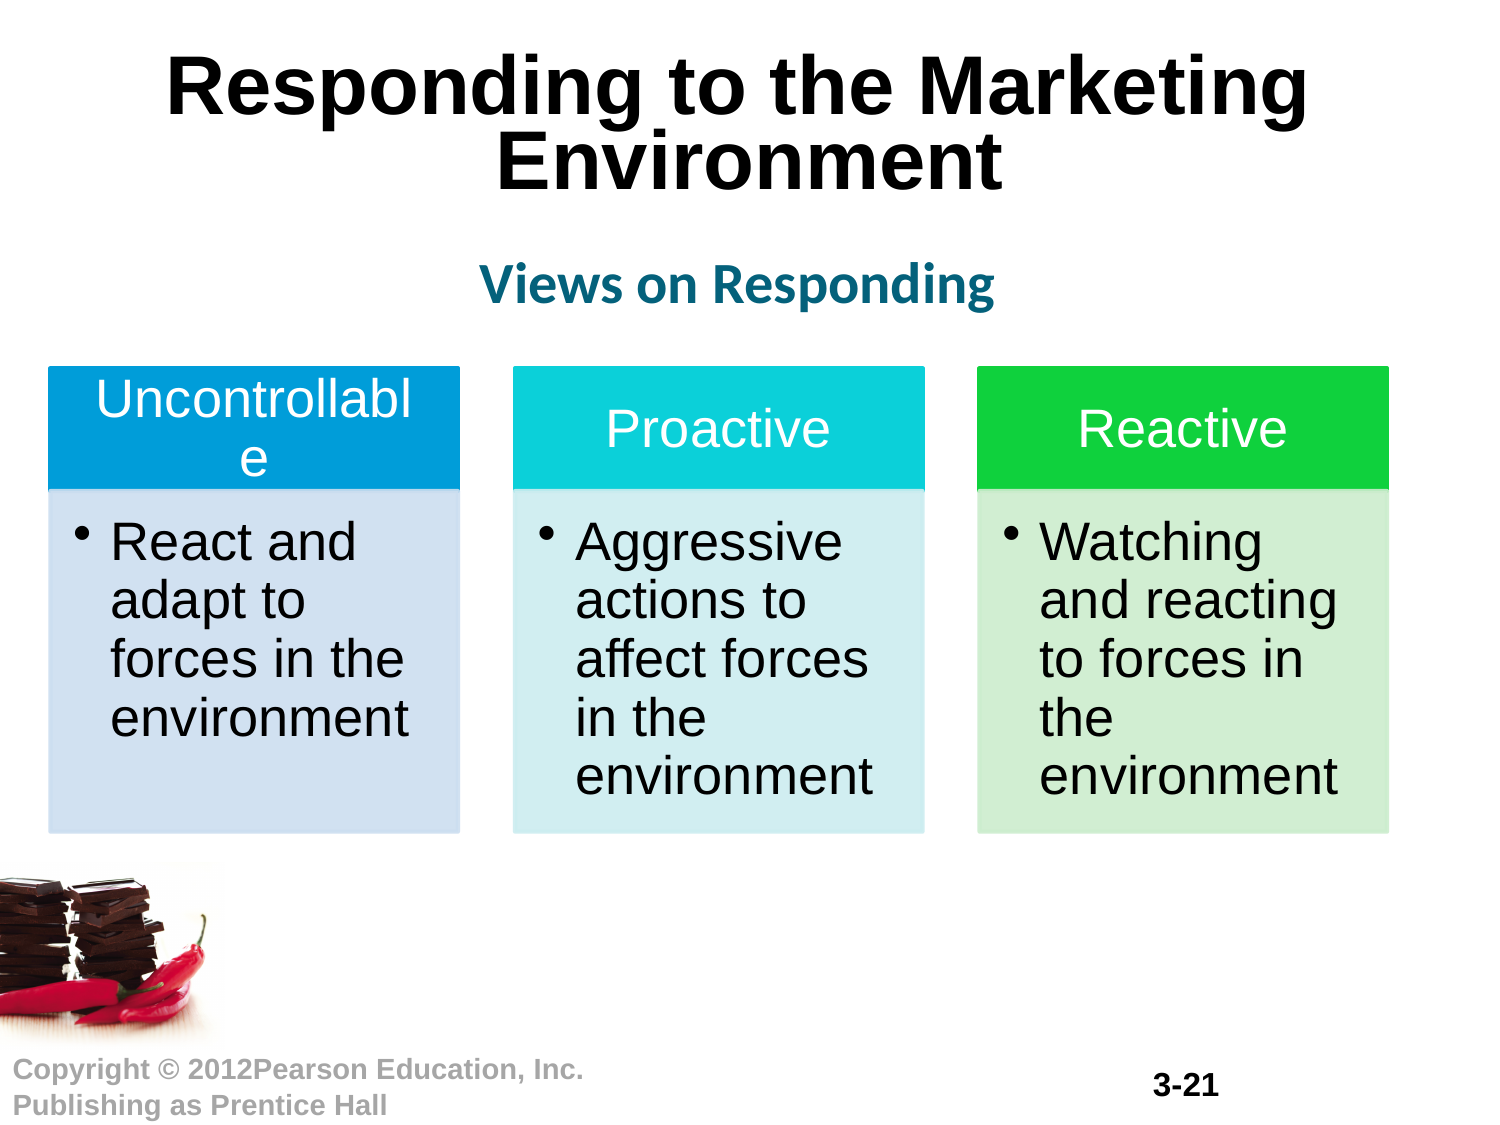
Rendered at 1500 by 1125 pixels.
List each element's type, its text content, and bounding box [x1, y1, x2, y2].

list Views on Responding [149, 237, 1326, 301]
title Responding to the Marketing Environment [112, 37, 1388, 226]
picture [0, 862, 225, 1050]
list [49, 324, 1388, 876]
